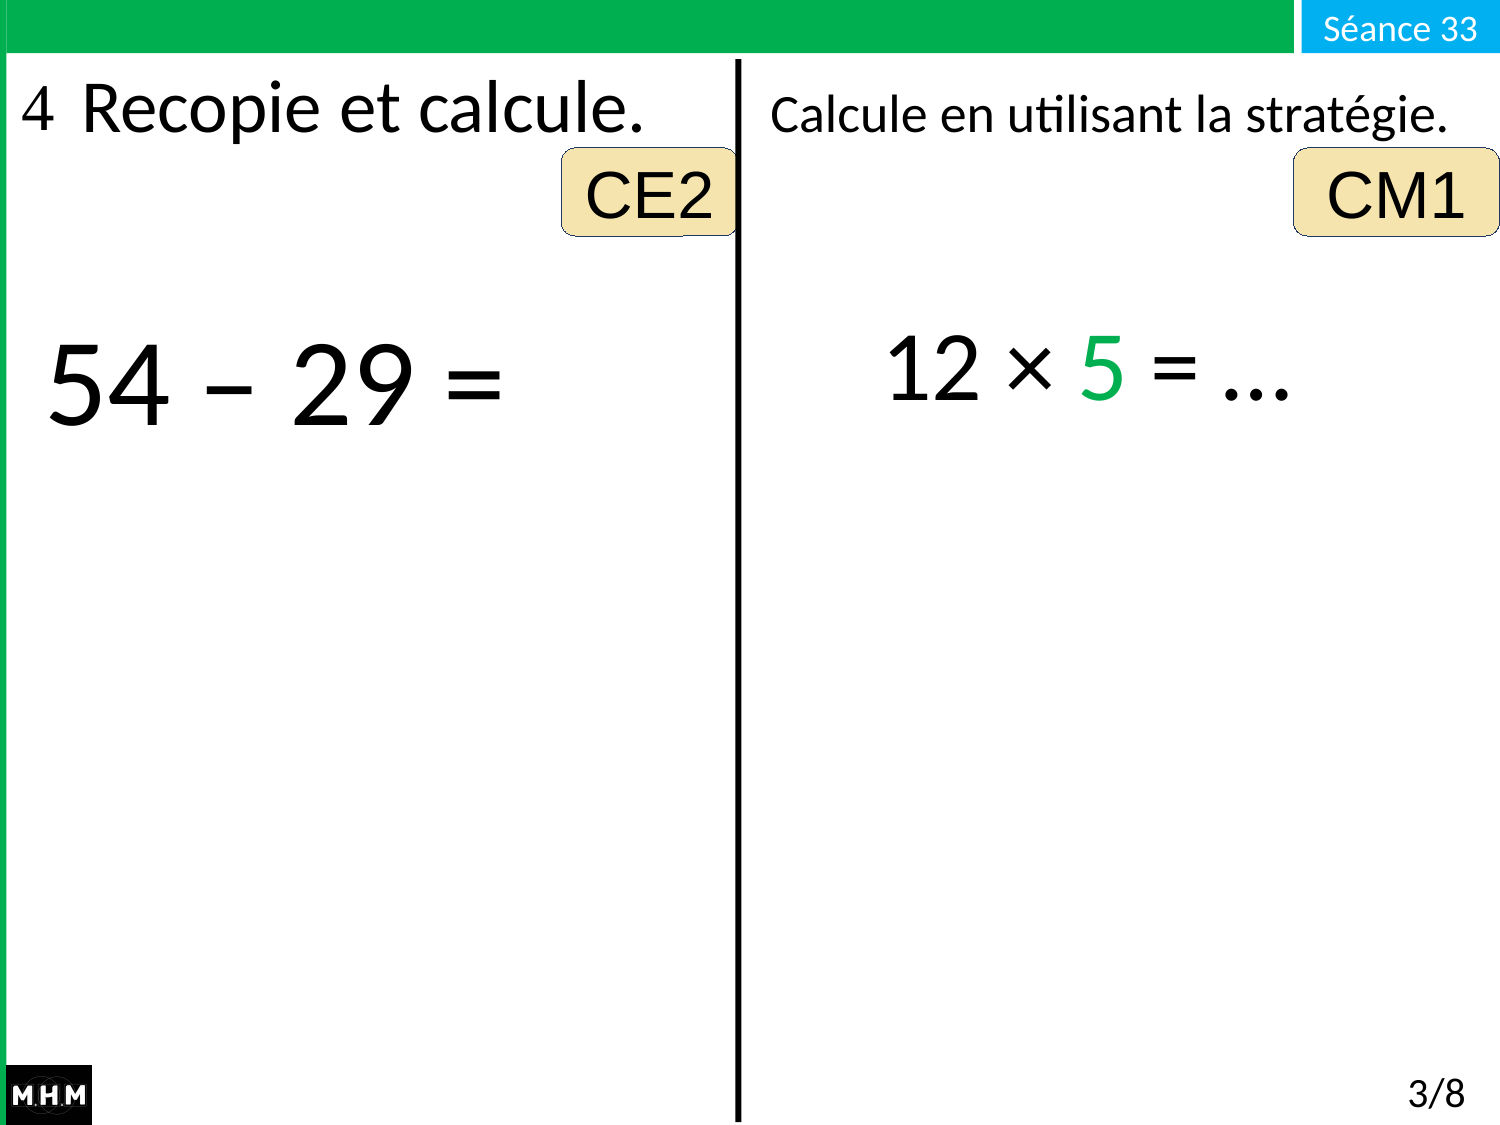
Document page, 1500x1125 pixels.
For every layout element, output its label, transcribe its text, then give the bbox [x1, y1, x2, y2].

picture [6, 1065, 92, 1125]
text_box 12 × 5 = … [797, 292, 1377, 428]
text_box 54 – 29 = [29, 292, 523, 458]
text_box Recopie et calcule. [66, 44, 740, 173]
text_box CM1 [1293, 148, 1500, 237]
list 3/8 [1373, 1064, 1500, 1125]
text_box Calcule en utilisant la stratégie. [755, 71, 1490, 158]
text_box CE2 [561, 173, 738, 237]
